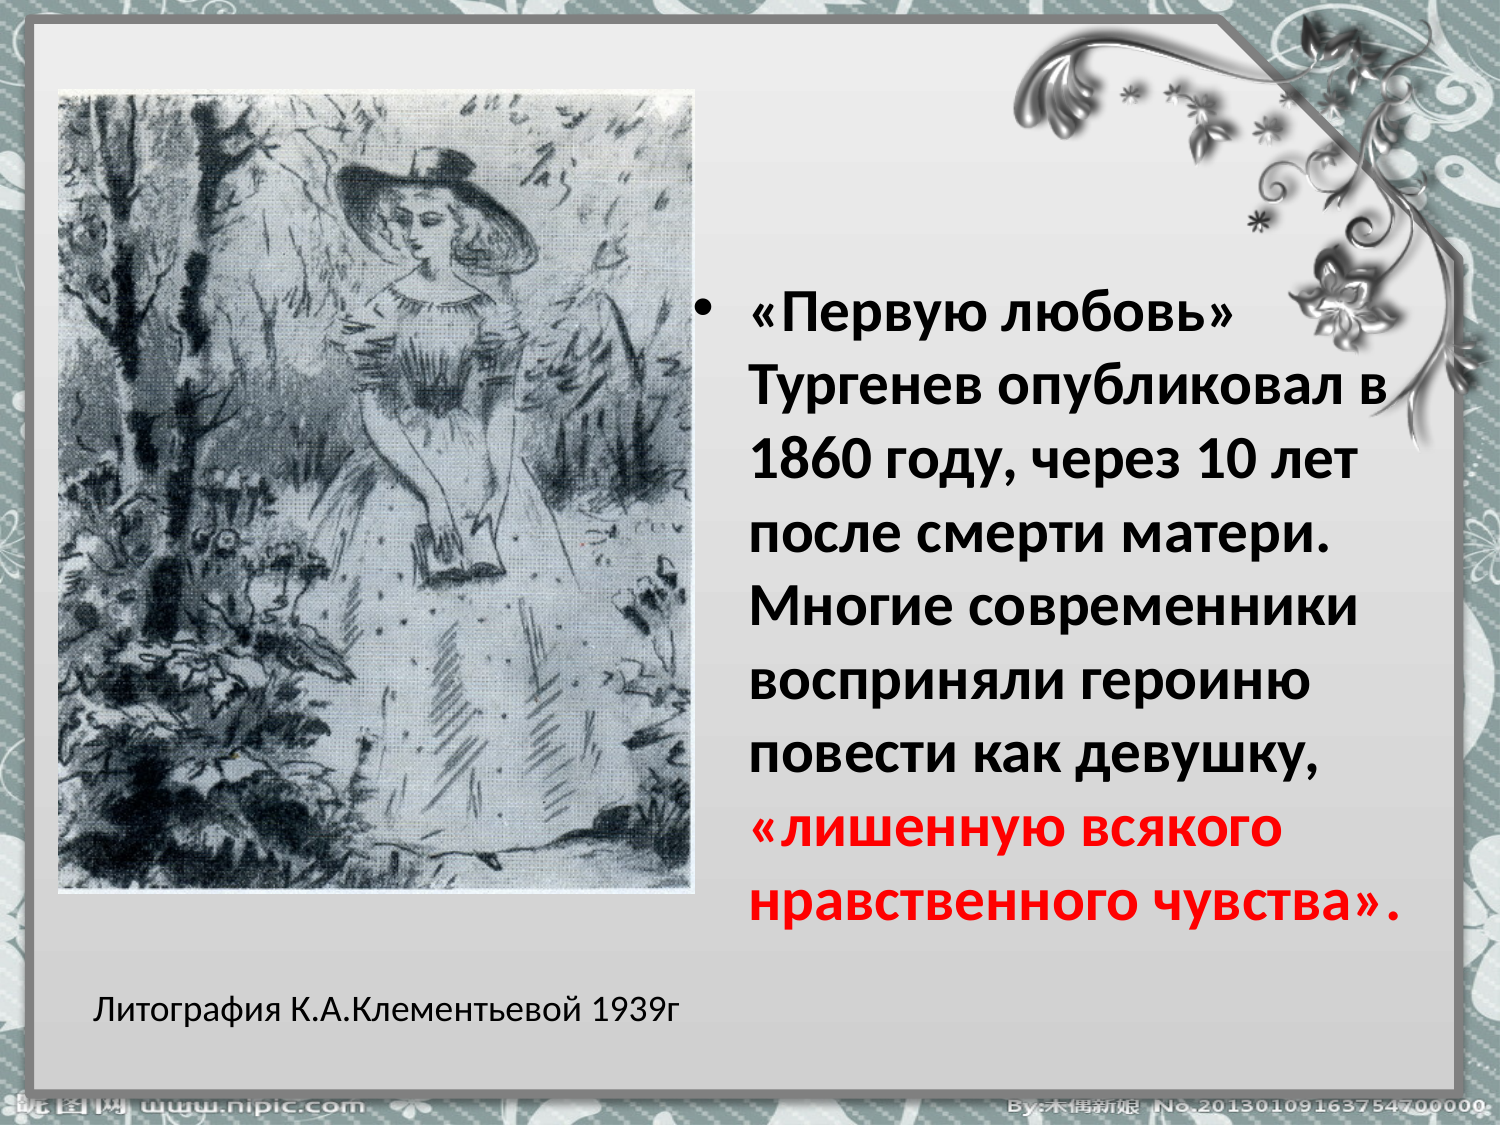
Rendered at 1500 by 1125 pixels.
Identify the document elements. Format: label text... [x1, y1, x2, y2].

picture [0, 0, 1500, 1125]
picture [57, 89, 695, 894]
list «Первую любовь» Тургенев опубликовал в 1860 году, через 10 лет после смерти матери. Многие современники восприняли героиню повести как девушку, «лишенную всякого нравственного чувства». [677, 262, 1425, 1005]
text_box Литография К.А.Клементьевой 1939г [78, 973, 696, 1036]
